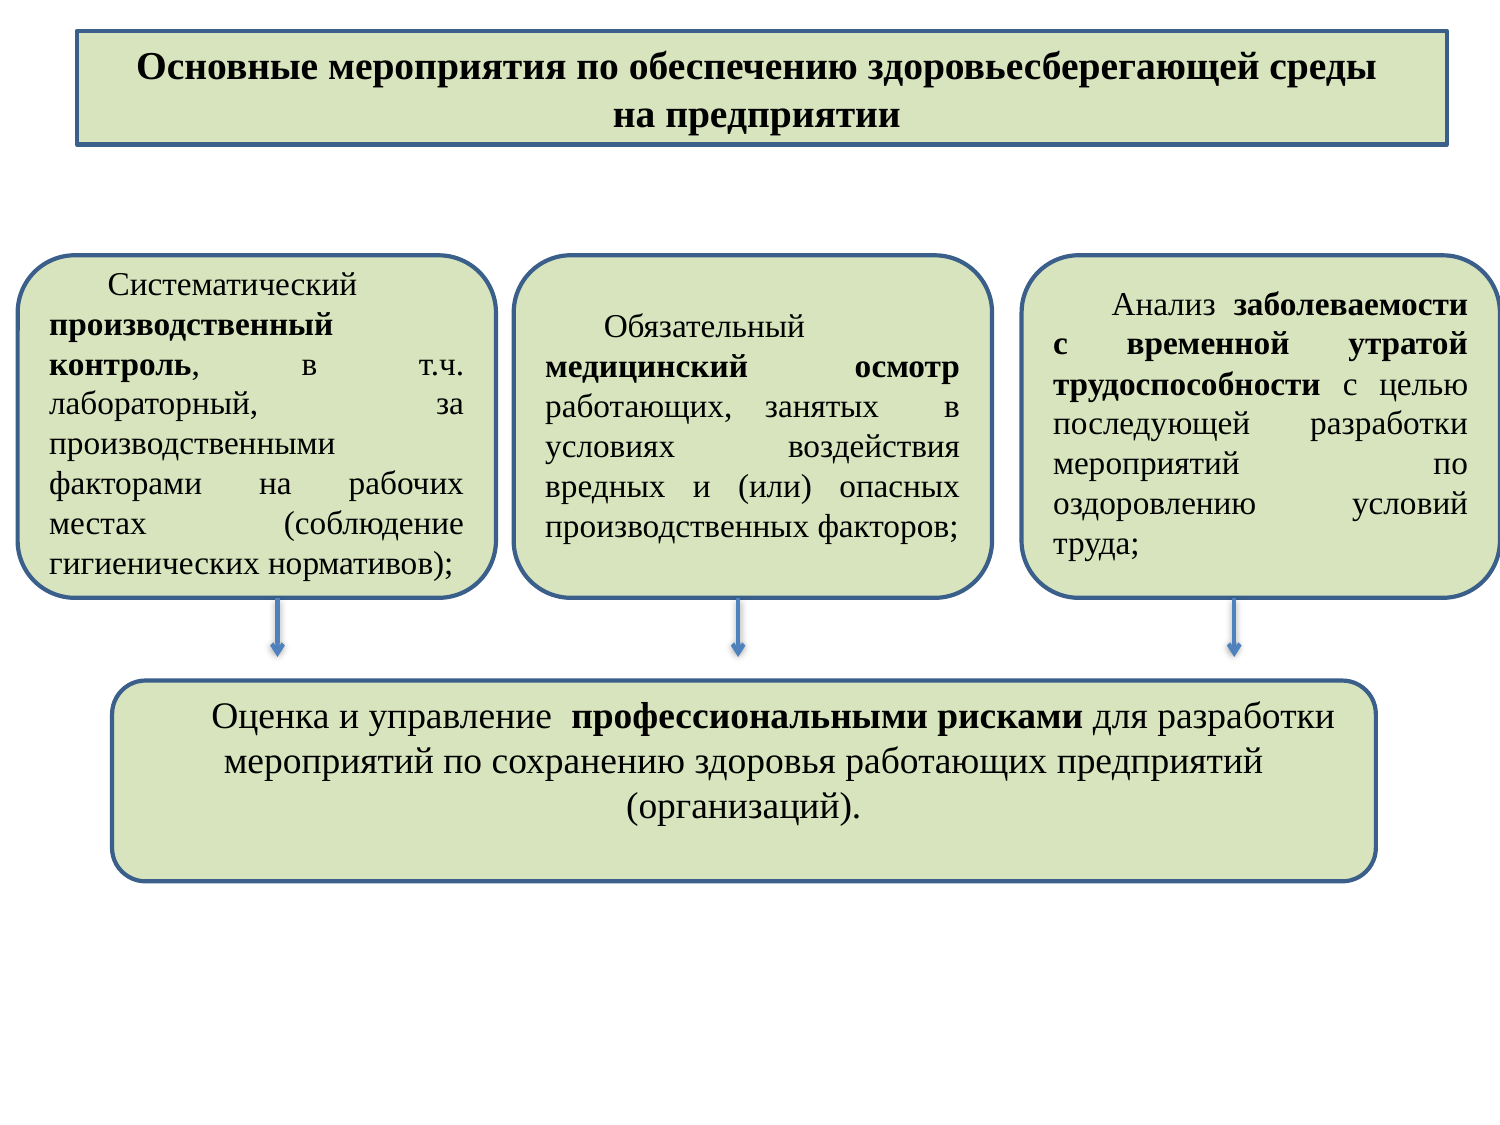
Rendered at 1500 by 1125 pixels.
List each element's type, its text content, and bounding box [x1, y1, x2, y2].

text_box Оценка и управление профессиональными рисками для разработки мероприятий по сохранению здоровья работающих предприятий (организаций). [109, 678, 1378, 884]
text_box Основные мероприятия по обеспечению здоровьесберегающей среды на предприятии [75, 29, 1449, 147]
text_box Обязательный медицинский осмотр работающих, занятых в условиях воздействия вредных и (или) опасных производственных факторов; [511, 253, 995, 600]
text_box Систематический производственный контроль, в т.ч. лабораторный, за производственными факторами на рабочих местах (соблюдение гигиенических нормативов); [15, 253, 499, 600]
text_box Анализ заболеваемости с временной утратой трудоспособности с целью последующей разработки мероприятий по оздоровлению условий труда; [1019, 253, 1500, 600]
